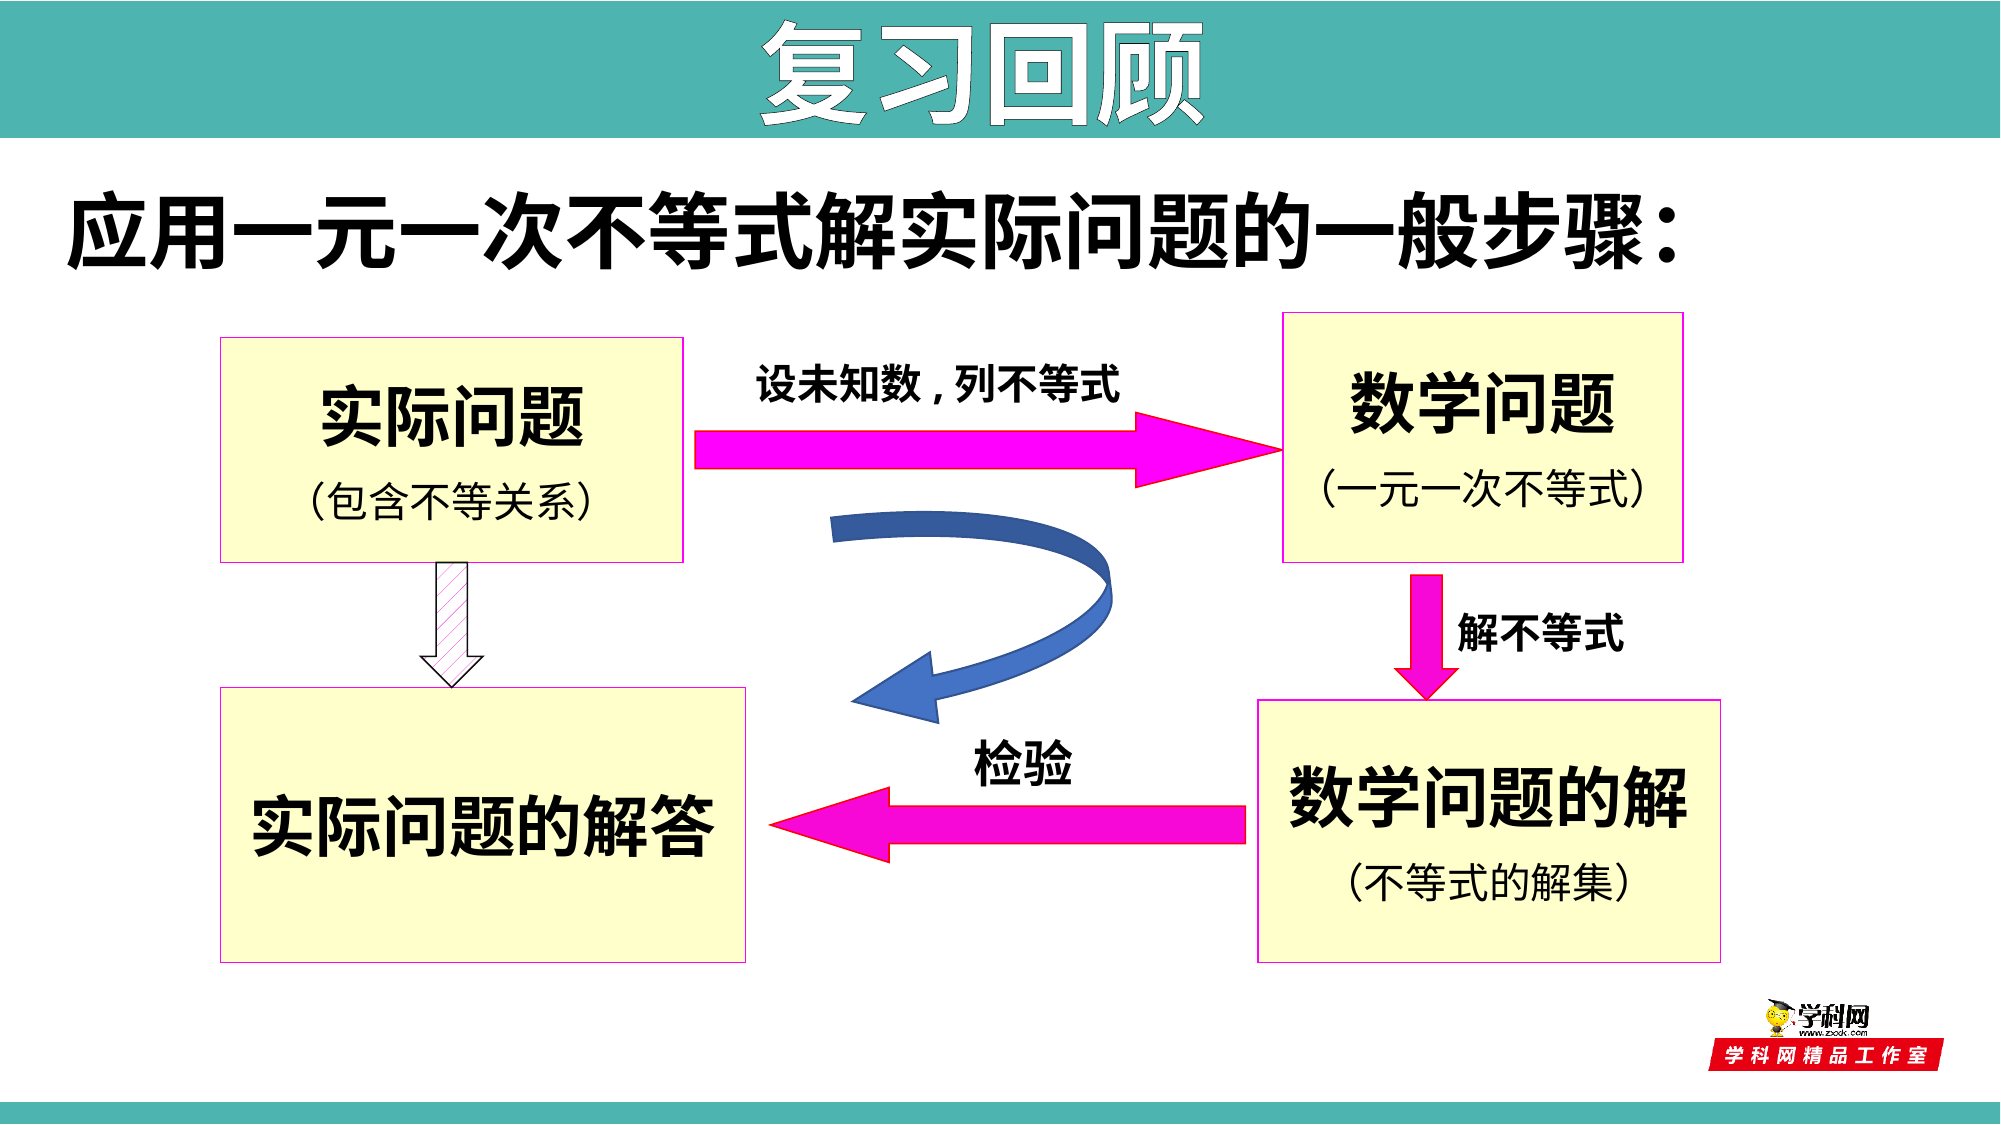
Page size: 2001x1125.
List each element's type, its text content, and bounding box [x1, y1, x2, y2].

picture [0, 1, 2001, 1124]
text_box [1395, 575, 1458, 701]
text_box 实际问题 （包含不等关系） [220, 337, 683, 563]
text_box [829, 510, 1113, 725]
text_box 实际问题的解答 [220, 687, 746, 963]
text_box 数学问题的解 （不等式的解集） [1257, 699, 1721, 963]
text_box [420, 562, 484, 688]
text_box 数学问题 （一元一次不等式） [1282, 312, 1683, 563]
text_box [770, 787, 1246, 863]
text_box 设未知数,列不等式 [740, 350, 1137, 415]
text_box 解不等式 [1443, 599, 1640, 665]
text_box 检验 [958, 724, 1088, 800]
text_box [695, 412, 1283, 488]
text_box 应用一元一次不等式解实际问题的一般步骤： [0, 171, 2000, 287]
text_box 复习回顾 [742, 0, 1223, 146]
